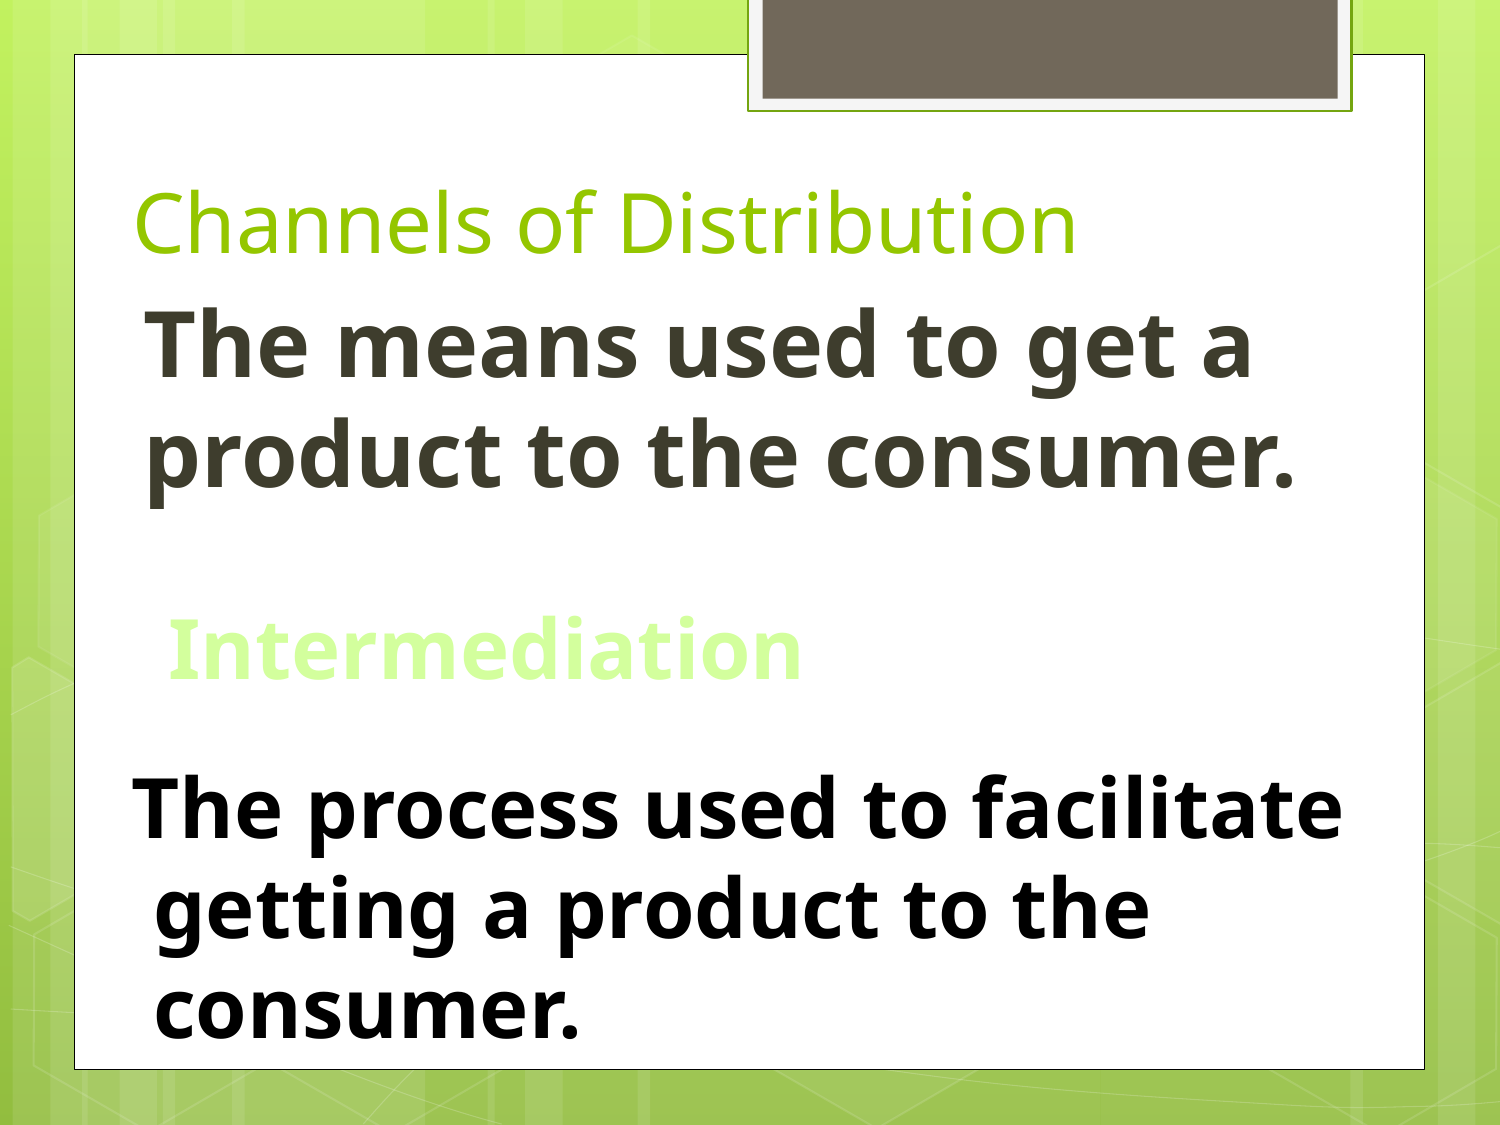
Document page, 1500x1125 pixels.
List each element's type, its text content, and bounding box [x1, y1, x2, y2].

list The means used to get a product to the consumer. [116, 277, 1397, 523]
text_box Intermediation [153, 588, 1247, 704]
text_box The process used to facilitate getting a product to the consumer. [116, 748, 1427, 1063]
title Channels of Distribution [116, 106, 1397, 277]
